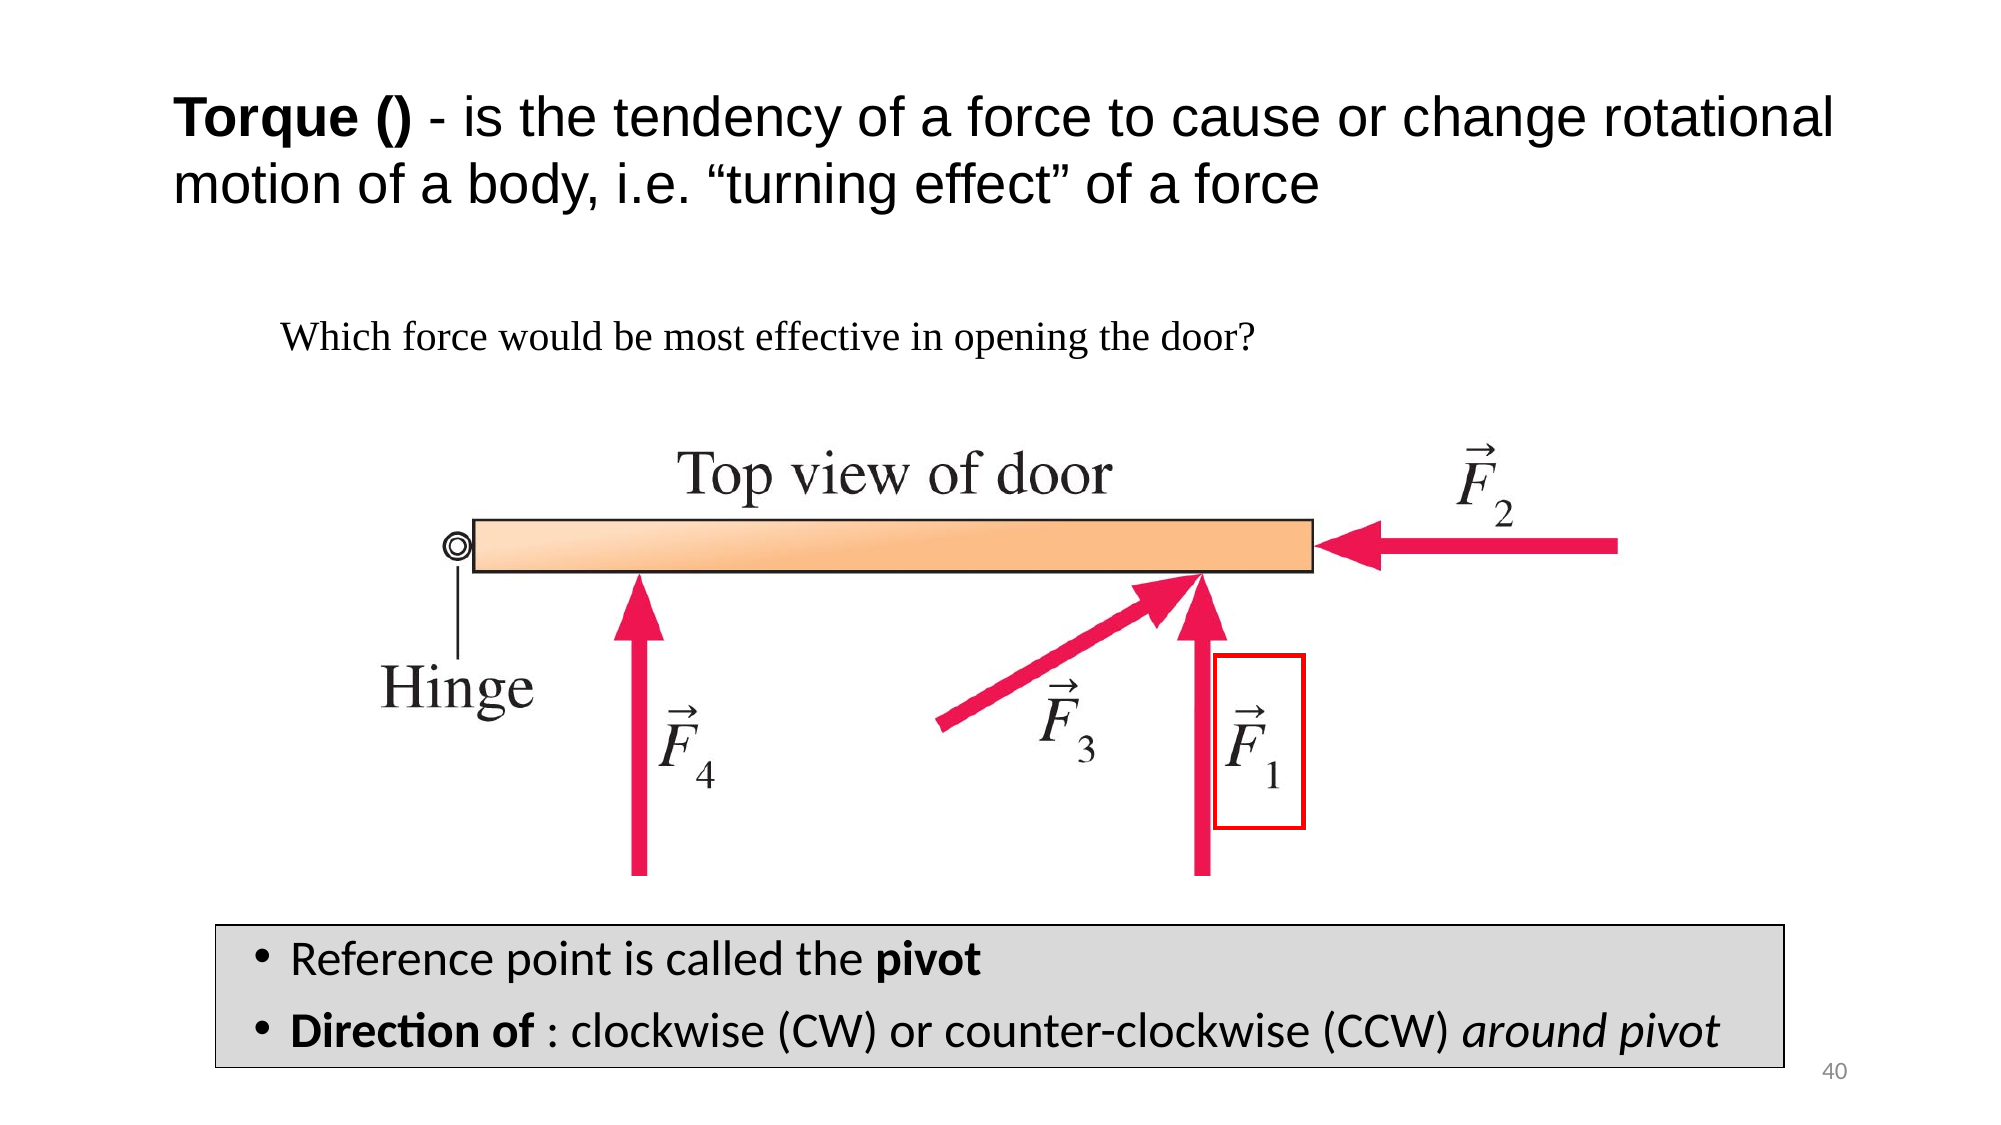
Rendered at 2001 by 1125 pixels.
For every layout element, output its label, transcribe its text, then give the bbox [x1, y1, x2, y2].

text_box Which force would be most effective in opening the door? [280, 308, 1561, 388]
slide_number 40 [1738, 1042, 1863, 1096]
picture [369, 436, 1630, 876]
